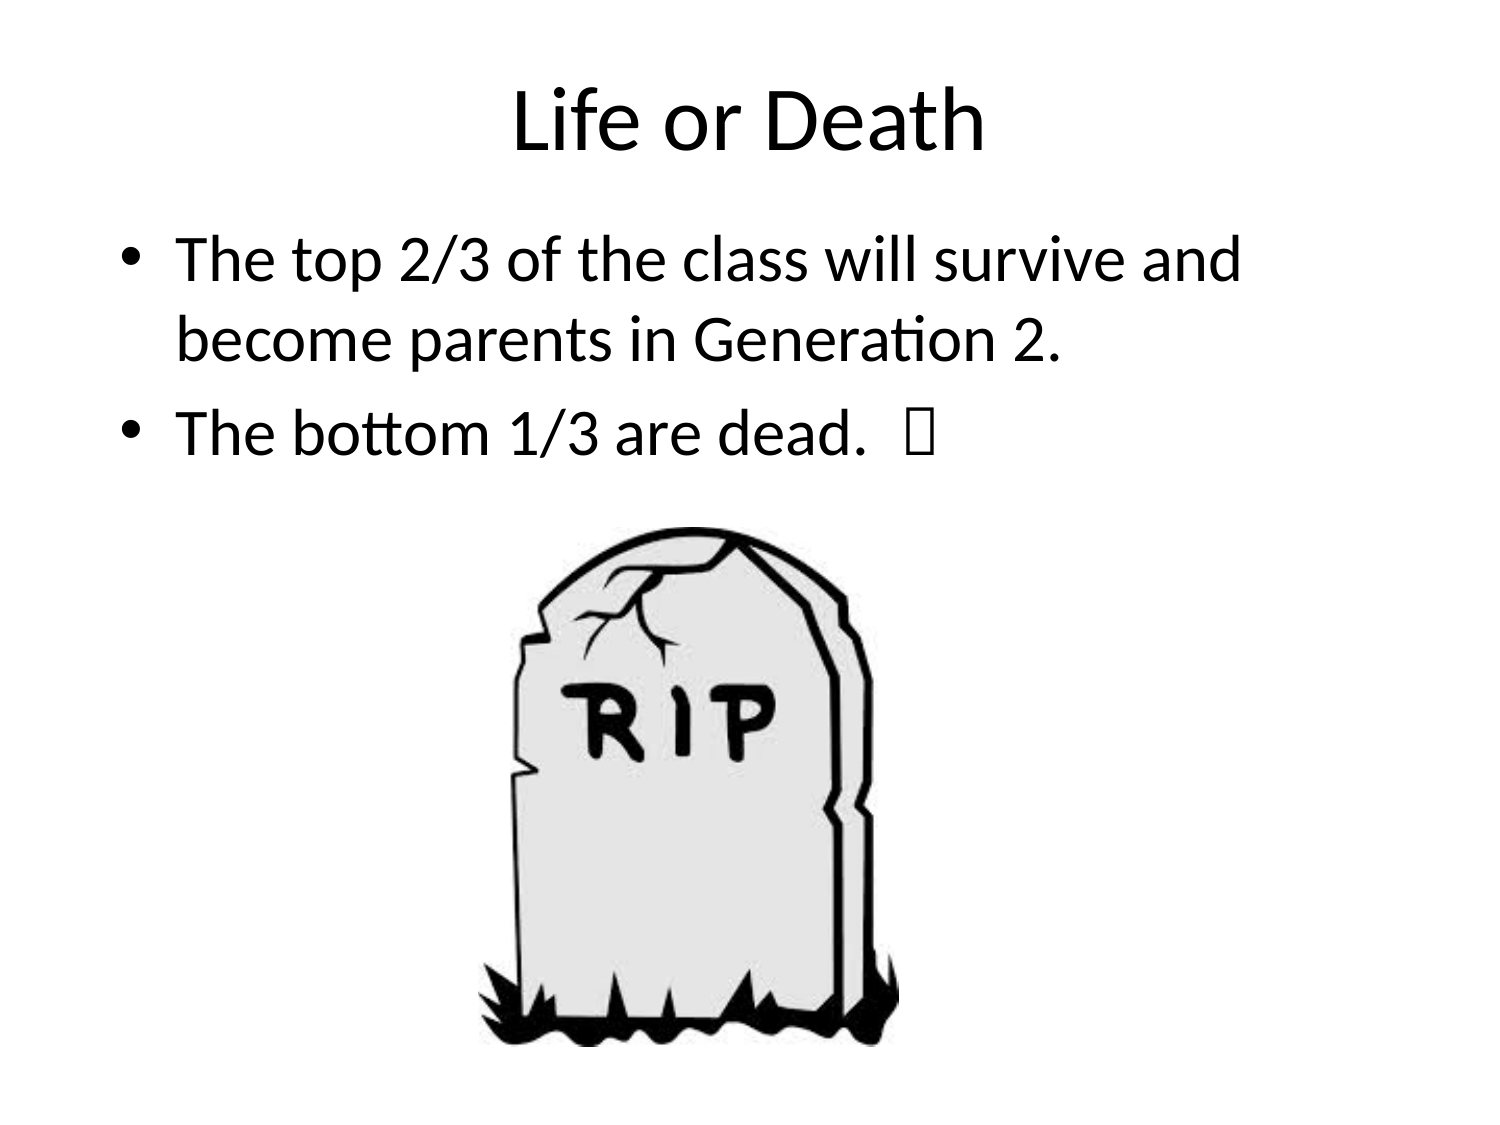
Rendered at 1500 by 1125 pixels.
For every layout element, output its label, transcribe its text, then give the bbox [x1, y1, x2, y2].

picture [477, 527, 900, 1047]
list The top 2/3 of the class will survive and become parents in Generation 2. The bottom 1/3 are dead.  [104, 207, 1445, 989]
title Life or Death [75, 20, 1425, 208]
